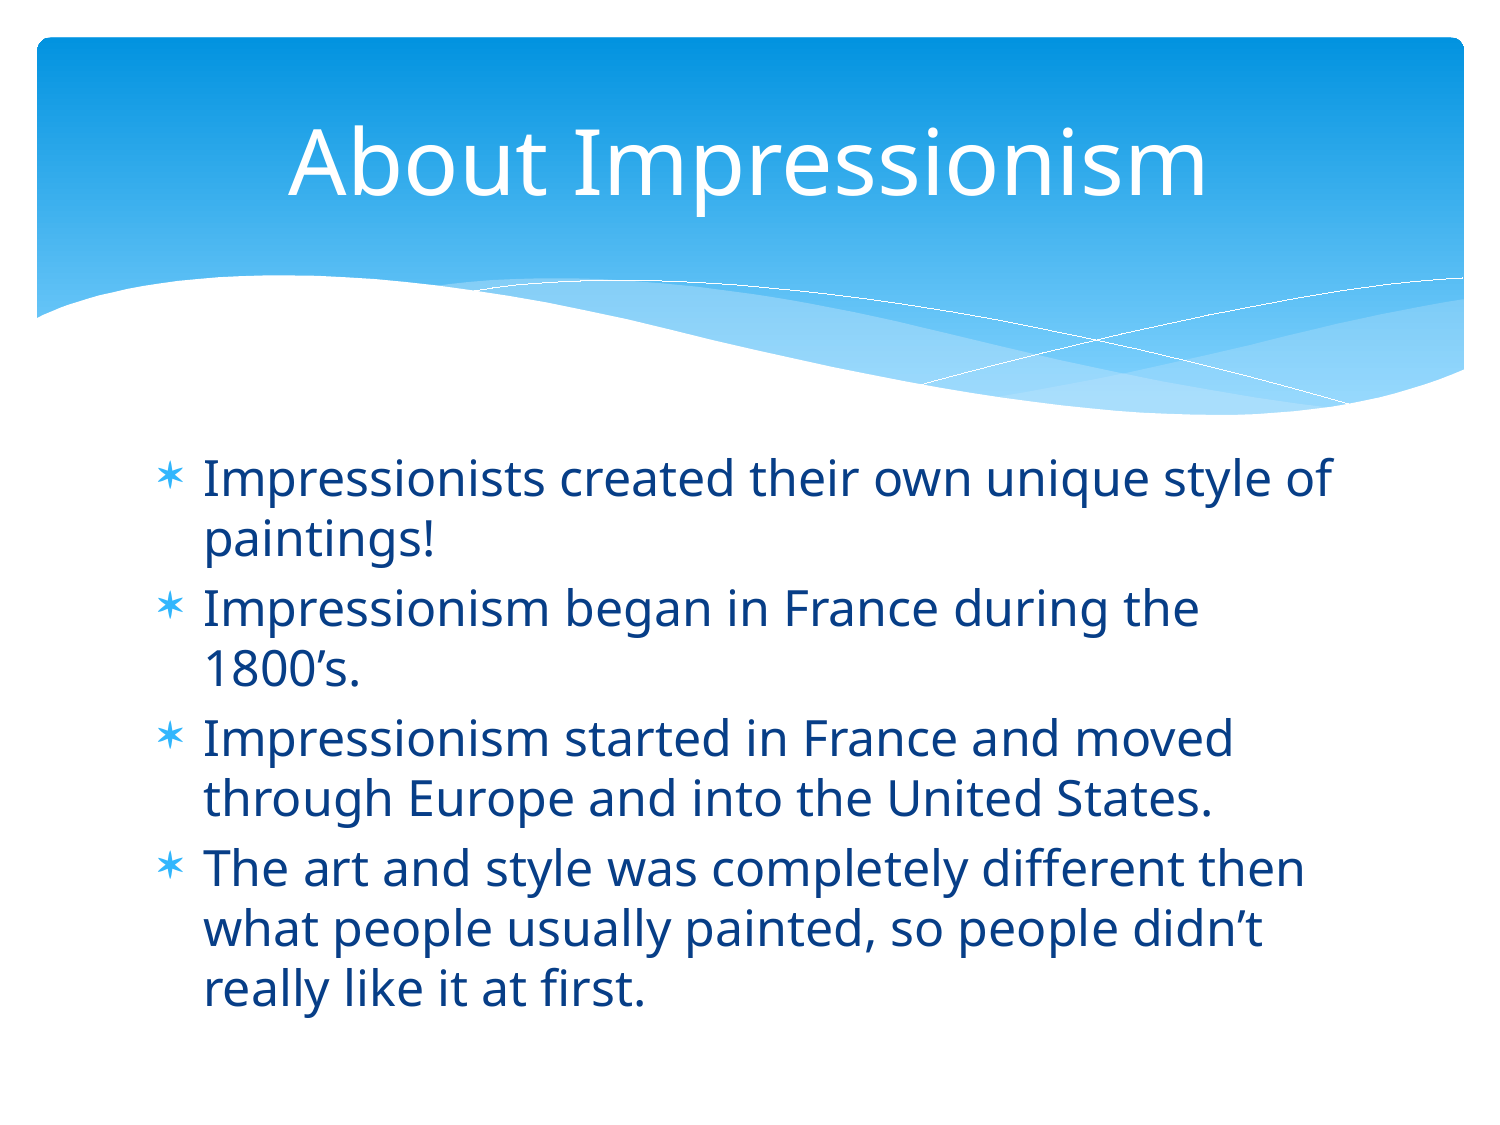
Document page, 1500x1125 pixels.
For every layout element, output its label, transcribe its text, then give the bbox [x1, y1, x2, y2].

title About Impressionism [75, 55, 1425, 261]
list Impressionists created their own unique style of paintings! Impressionism began in France during the 1800’s. Impressionism started in France and moved through Europe and into the United States. The art and style was completely different then what people usually painted, so people didn’t really like it at first. [143, 438, 1359, 1005]
